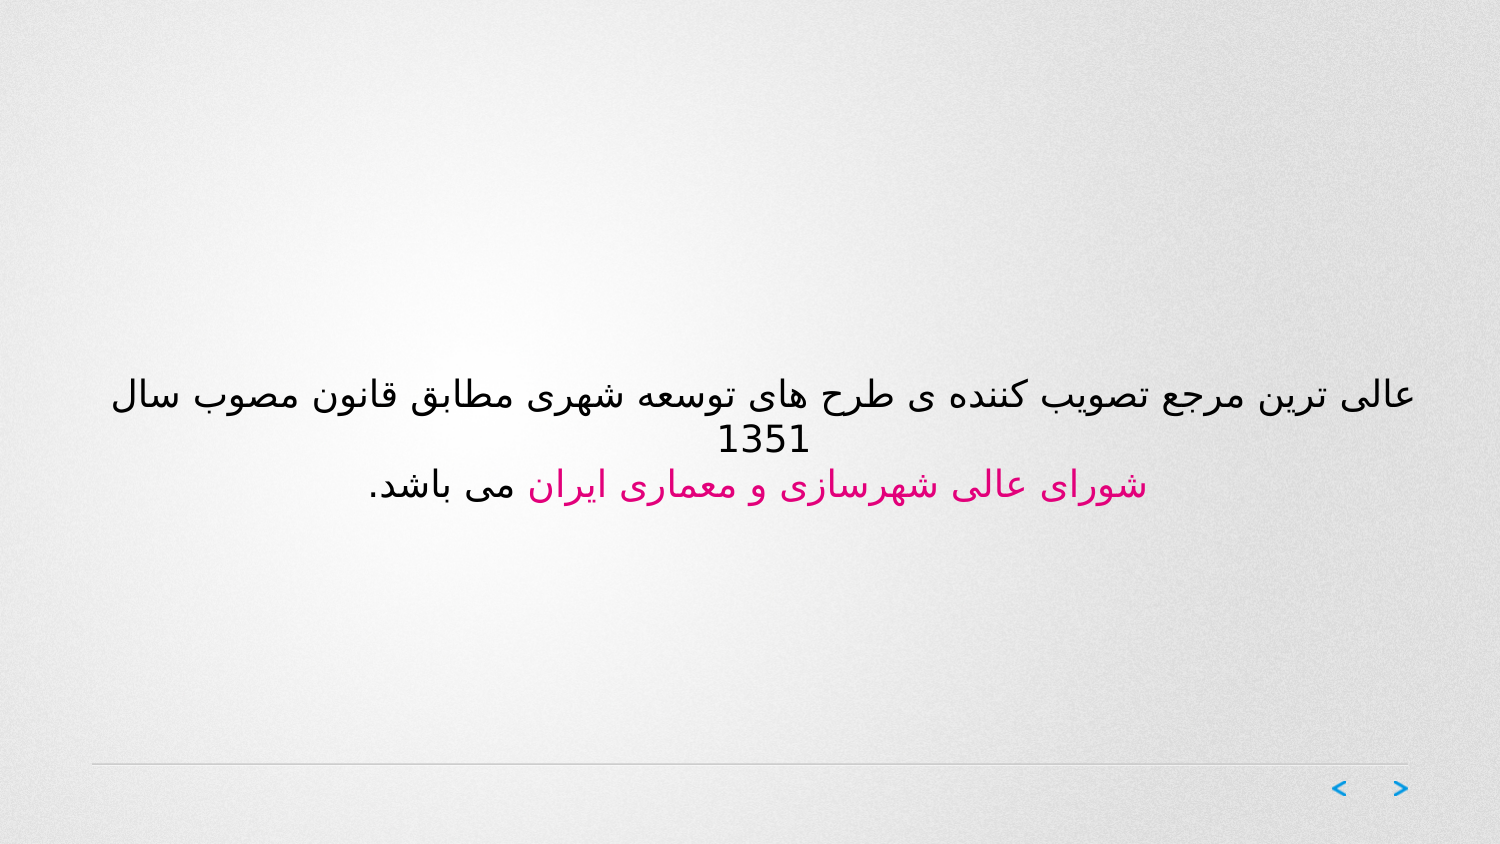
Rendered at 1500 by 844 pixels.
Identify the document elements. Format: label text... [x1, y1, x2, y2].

text_box عالی ترین مرجع تصویب کننده ی طرح های توسعه شهری مطابق قانون مصوب سال 1351 شورای عالی شهرسازی و معماری ایران می باشد. [76, 362, 1452, 513]
picture [0, 0, 1500, 844]
